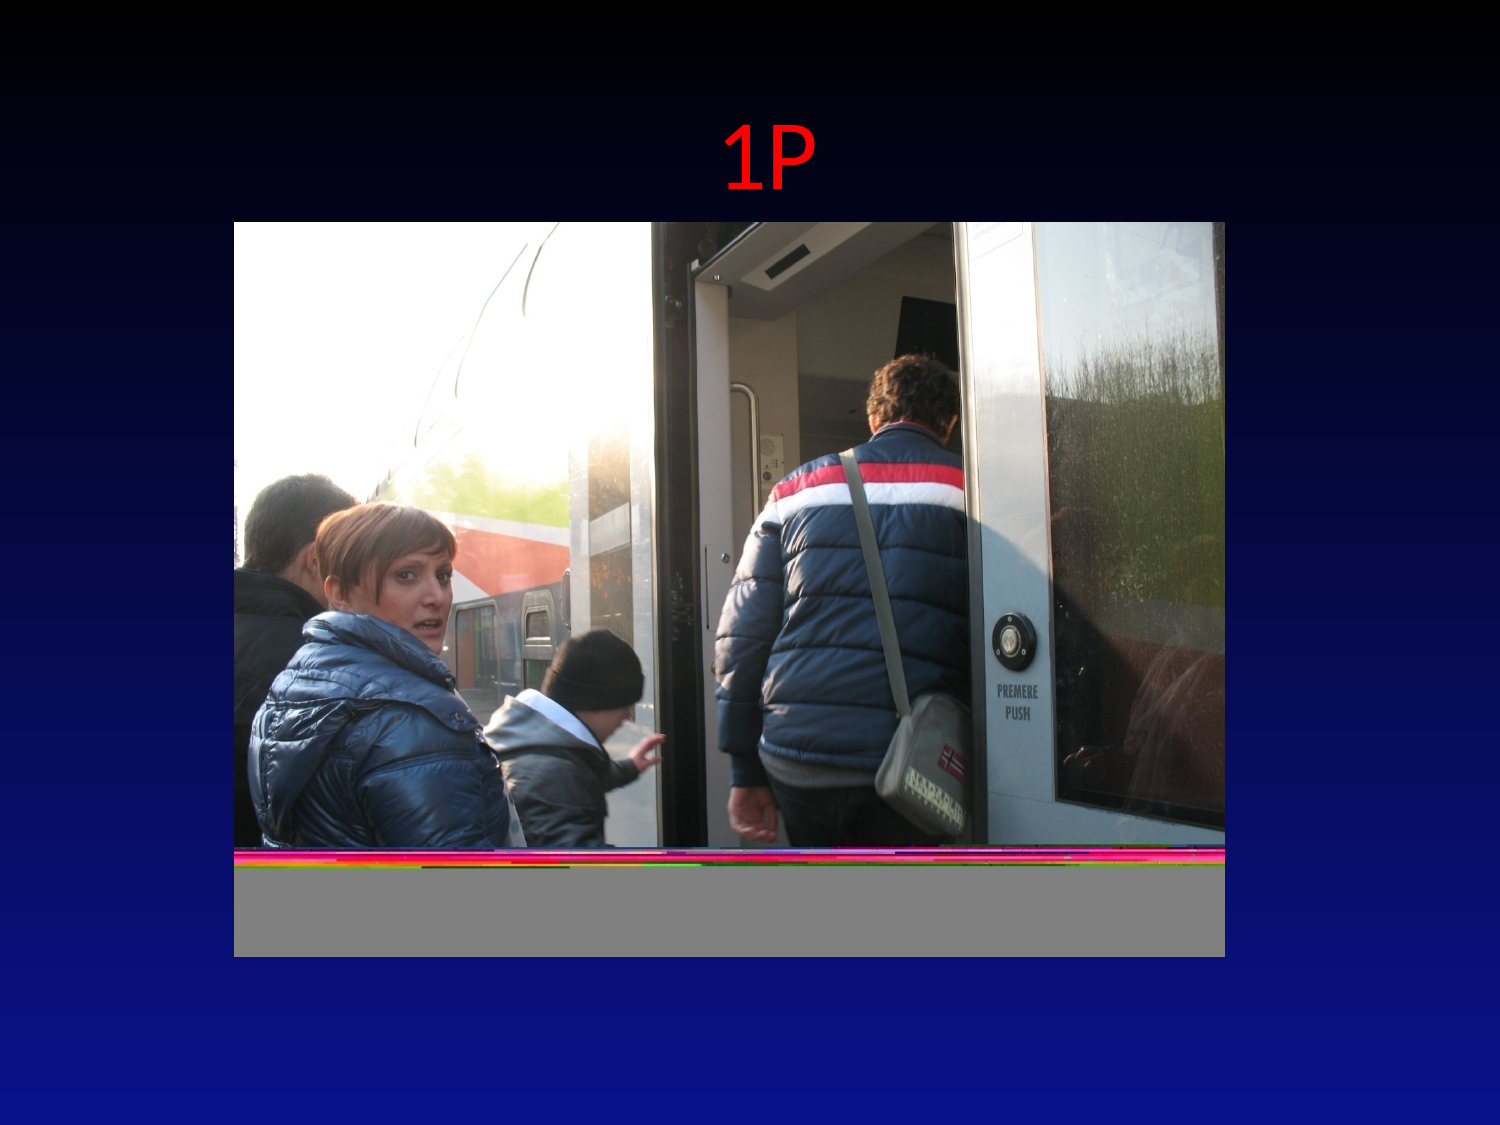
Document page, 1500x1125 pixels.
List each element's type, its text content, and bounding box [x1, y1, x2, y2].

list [234, 222, 1225, 957]
text_box 1P [187, 82, 1348, 217]
